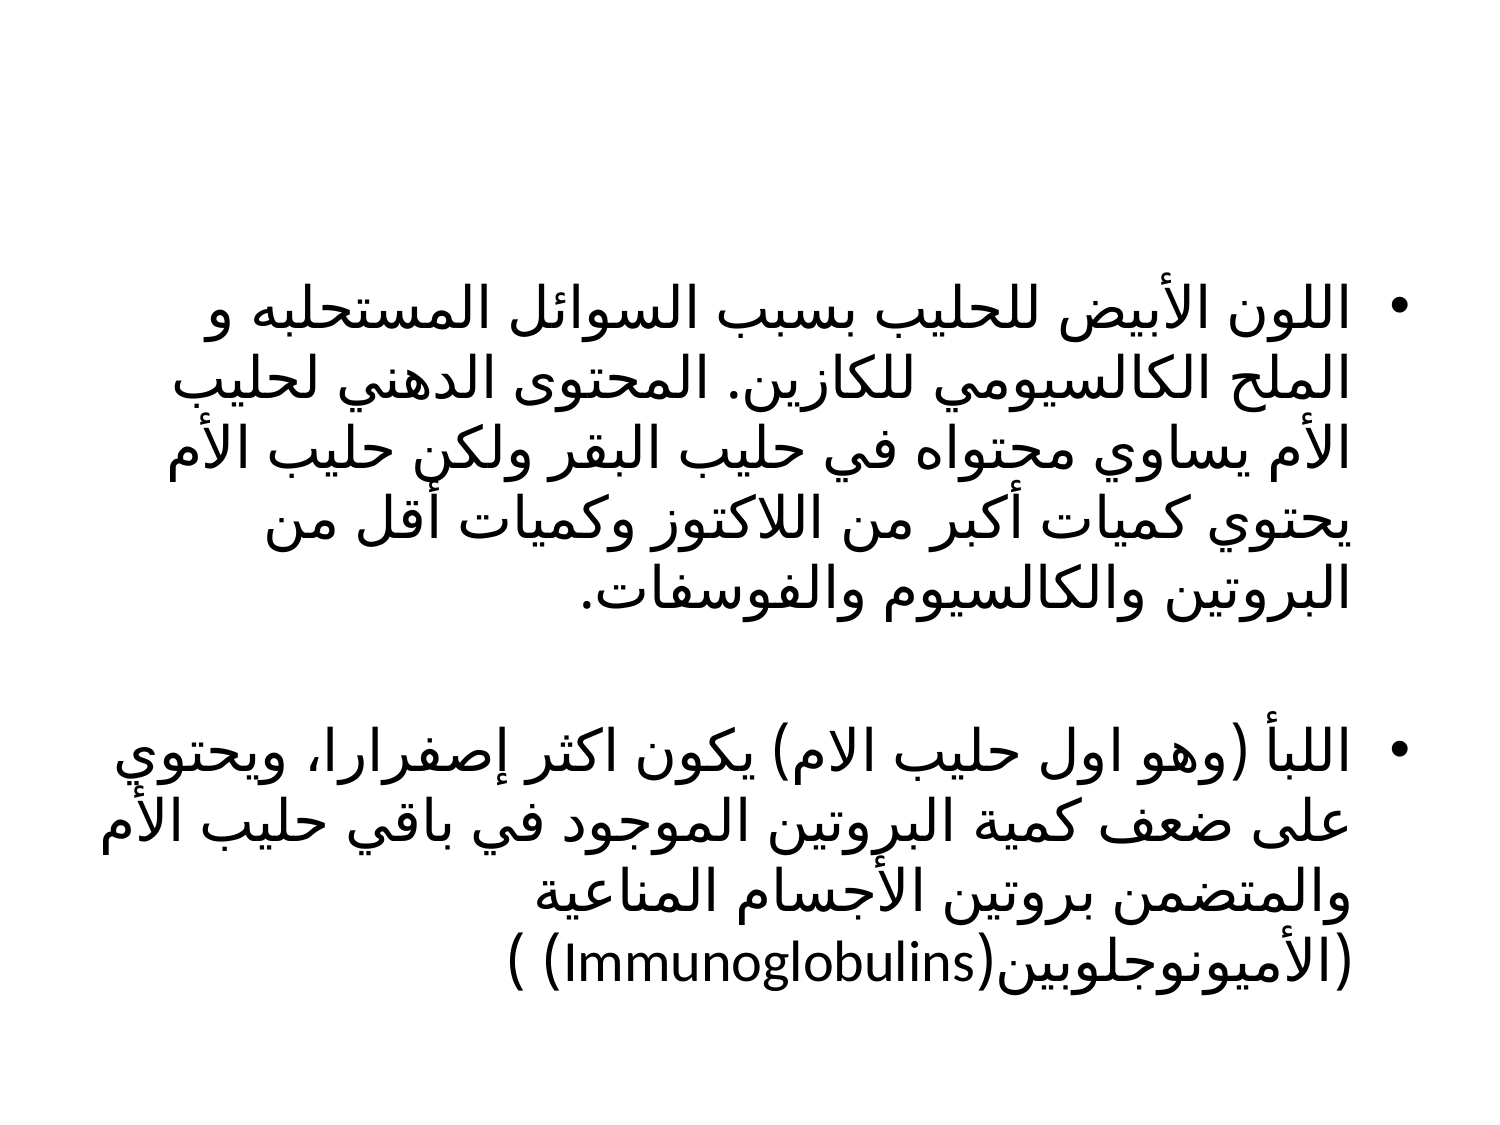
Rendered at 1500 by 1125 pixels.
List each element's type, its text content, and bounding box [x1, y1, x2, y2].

list اللون الأبيض للحليب بسبب السوائل المستحلبه و الملح الكالسيومي للكازين. المحتوى الدهني لحليب الأم يساوي محتواه في حليب البقر ولكن حليب الأم يحتوي كميات أكبر من اللاكتوز وكميات أقل من البروتين والكالسيوم والفوسفات. اللبأ (وهو اول حليب الام) يكون اكثر إصفرارا، ويحتوي على ضعف كمية البروتين الموجود في باقي حليب الأم والمتضمن بروتين الأجسام المناعية (الأميونوجلوبين(Immunoglobulins) ) [75, 262, 1425, 1005]
